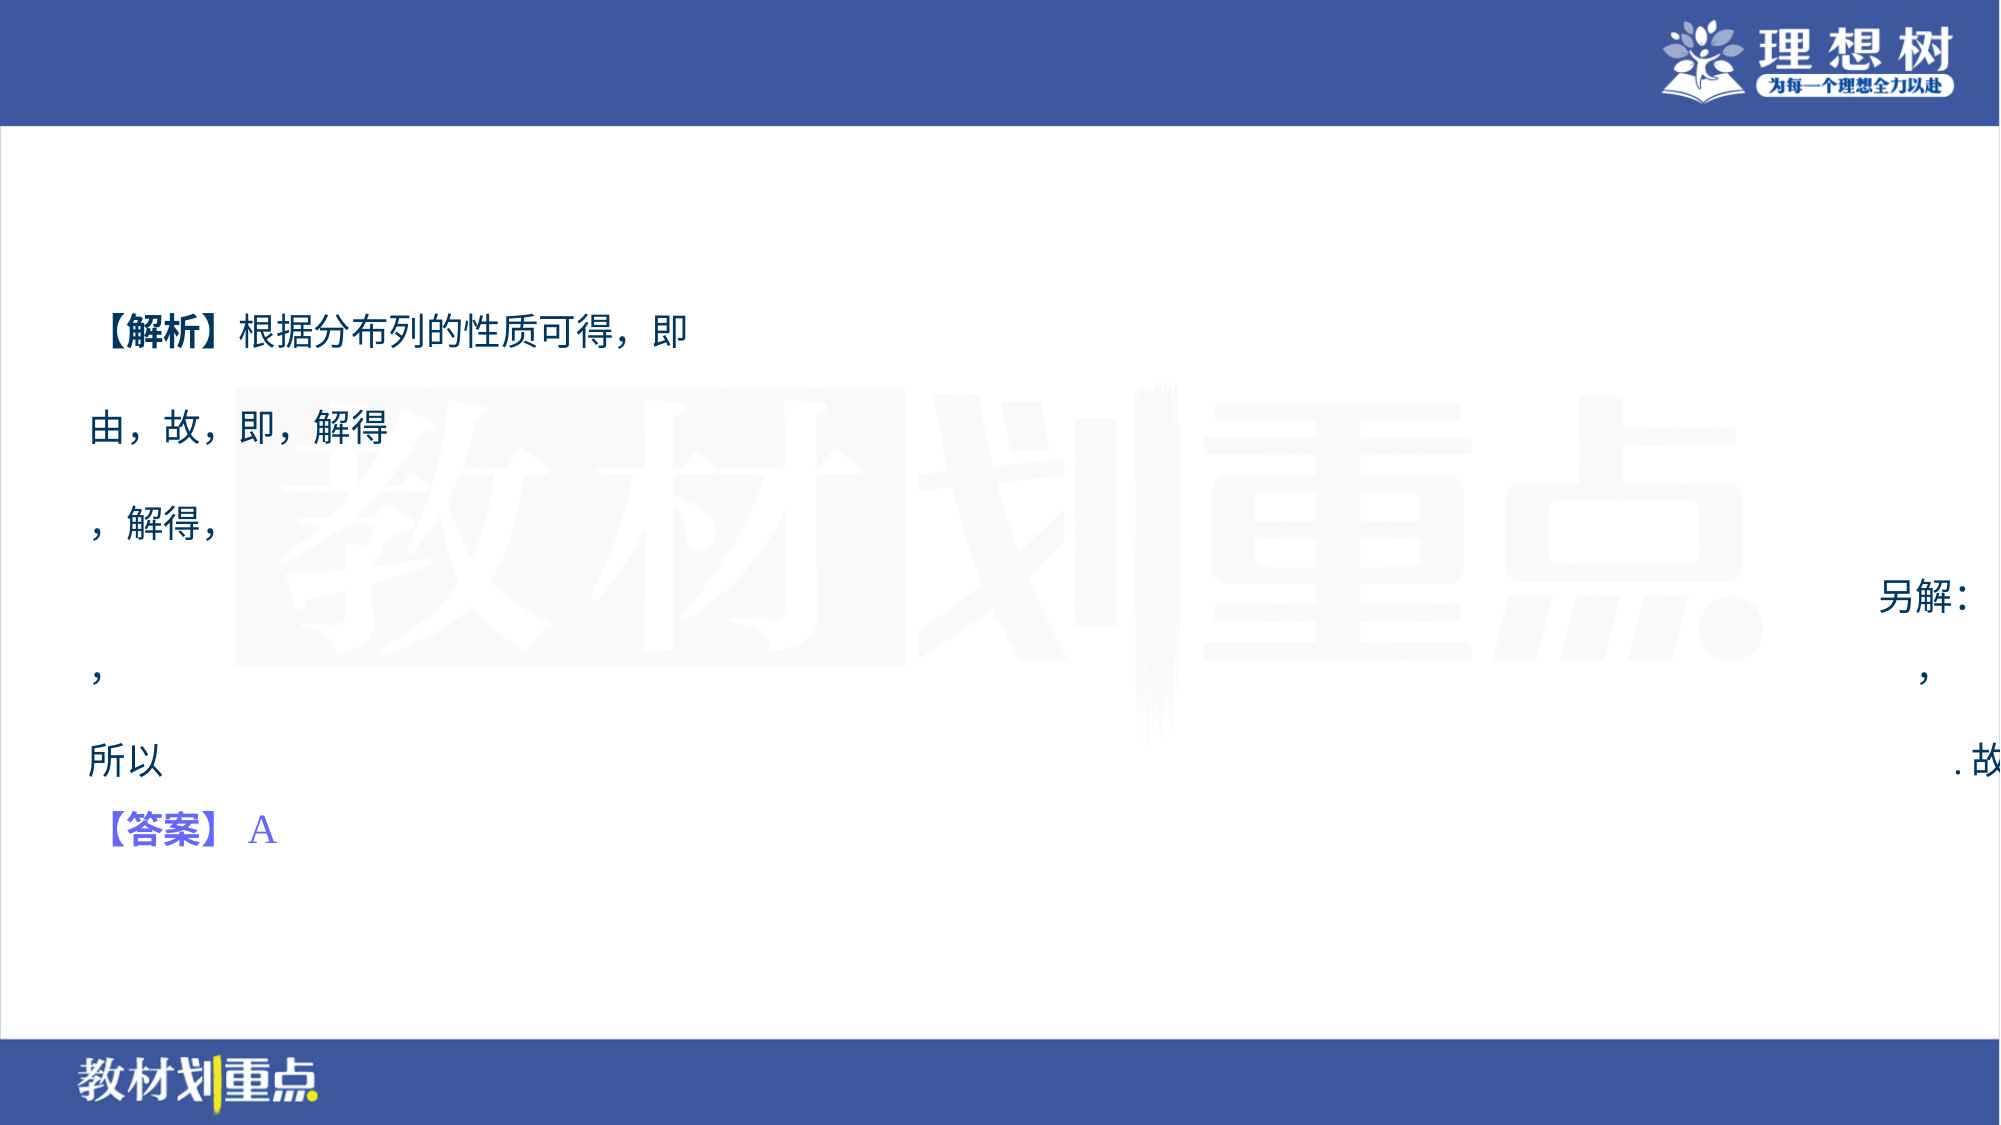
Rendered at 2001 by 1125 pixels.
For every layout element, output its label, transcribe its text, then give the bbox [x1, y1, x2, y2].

picture [1977, 762, 1985, 770]
text_box 【答案】A [88, 777, 1911, 844]
picture [0, 0, 2000, 1125]
picture [1993, 752, 2000, 764]
